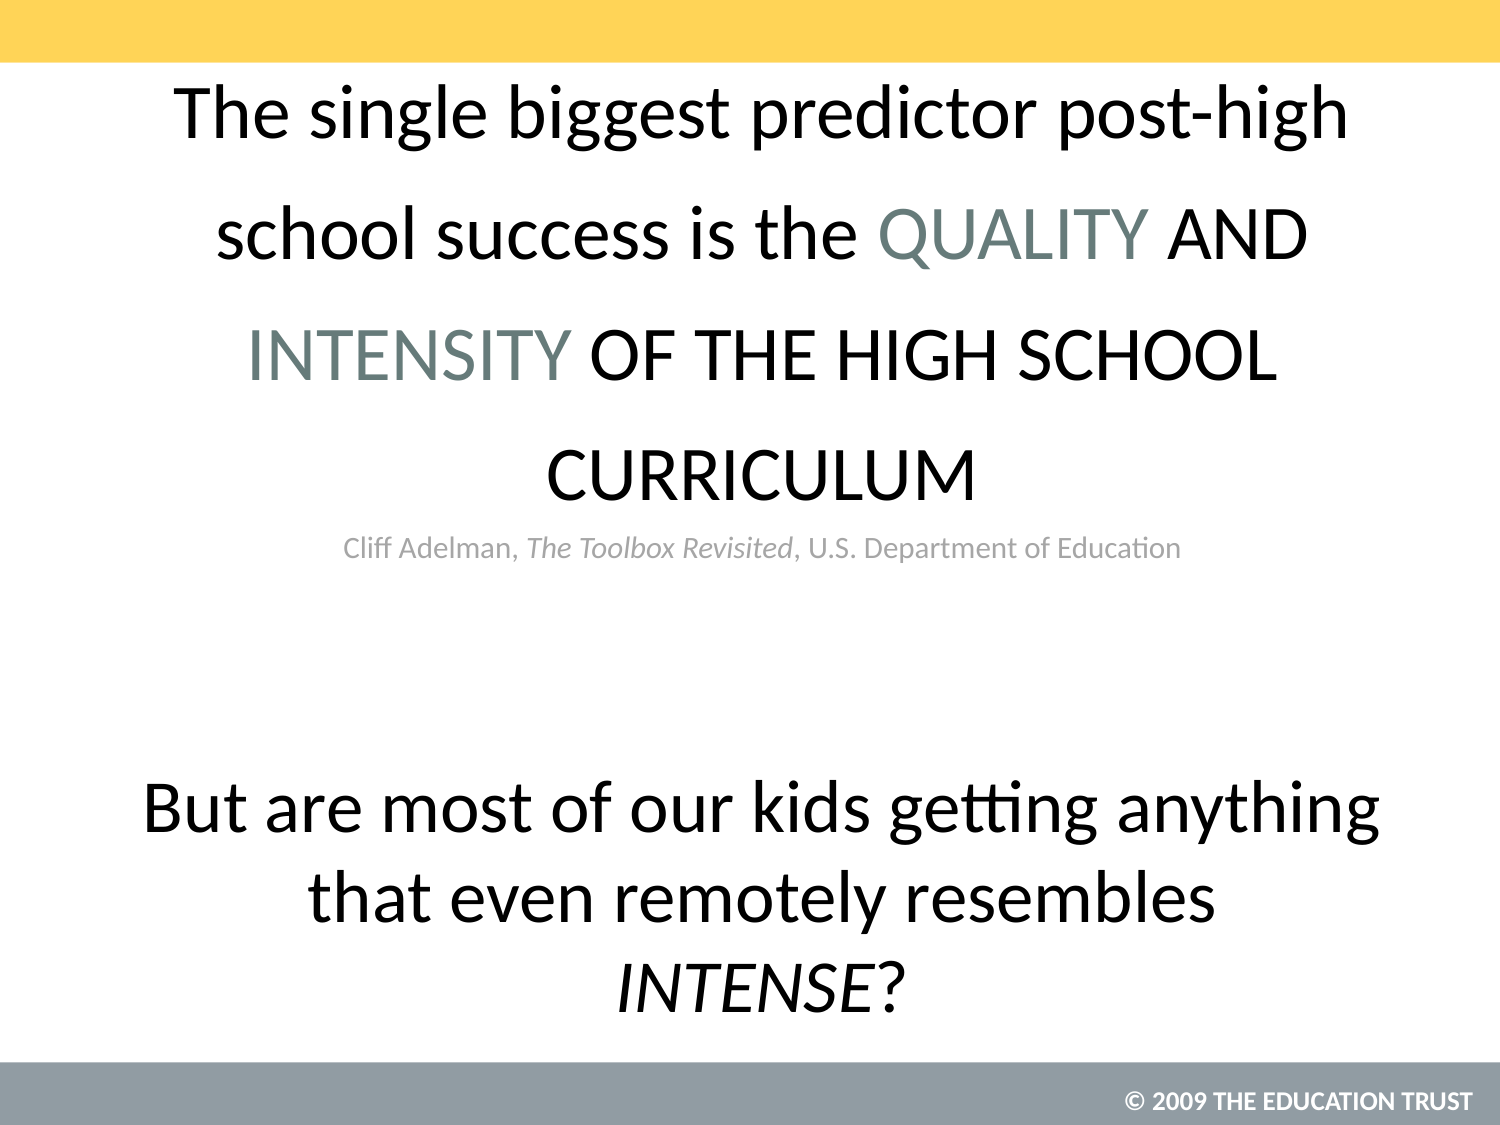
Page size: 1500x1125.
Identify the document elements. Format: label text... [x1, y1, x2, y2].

title The single biggest predictor post-high school success is the QUALITY AND INTENSITY OF THE HIGH SCHOOL CURRICULUM Cliff Adelman, The Toolbox Revisited, U.S. Department of Education [112, 24, 1413, 676]
subtitle But are most of our kids getting anything that even remotely resembles INTENSE? [99, 749, 1426, 1051]
